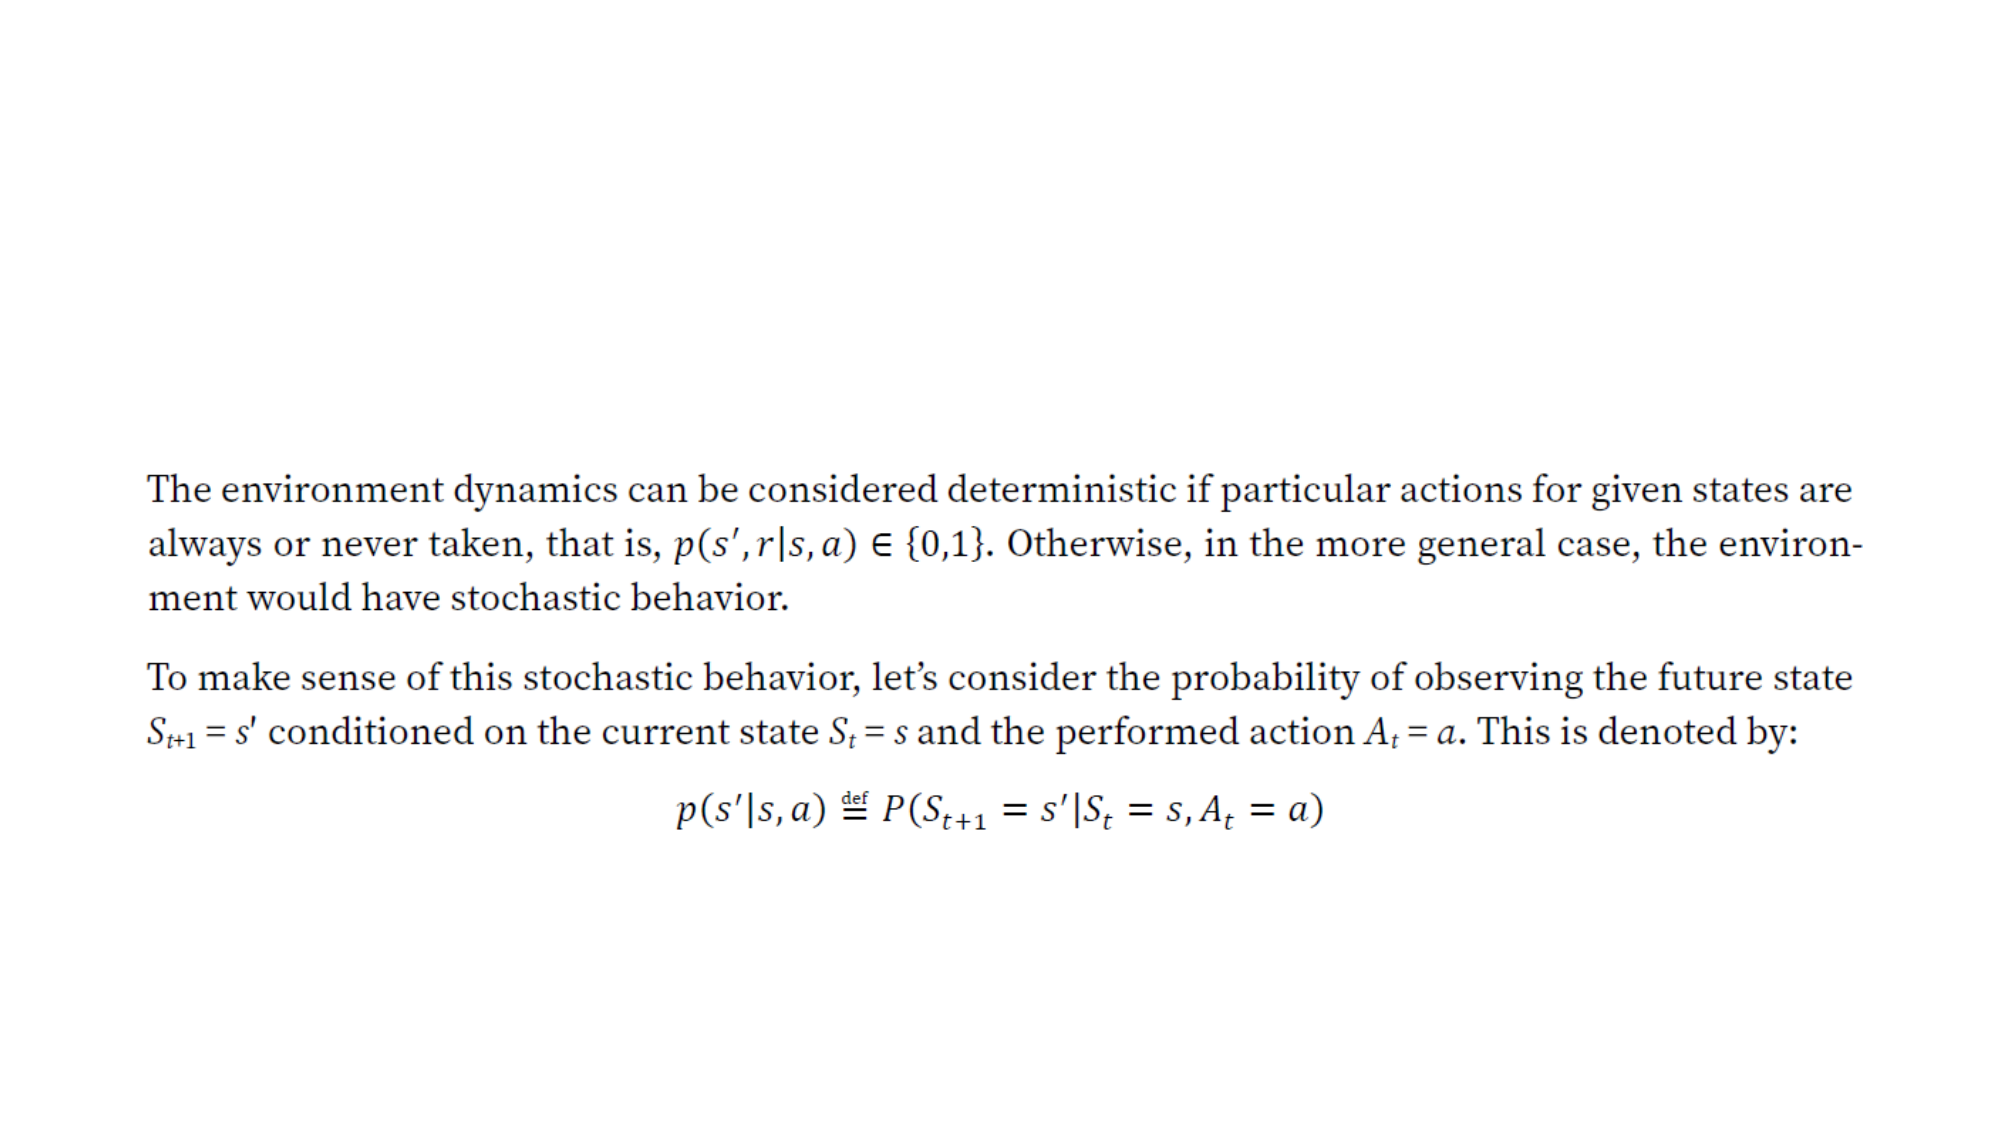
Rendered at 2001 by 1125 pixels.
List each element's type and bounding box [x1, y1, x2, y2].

list [137, 458, 1863, 854]
